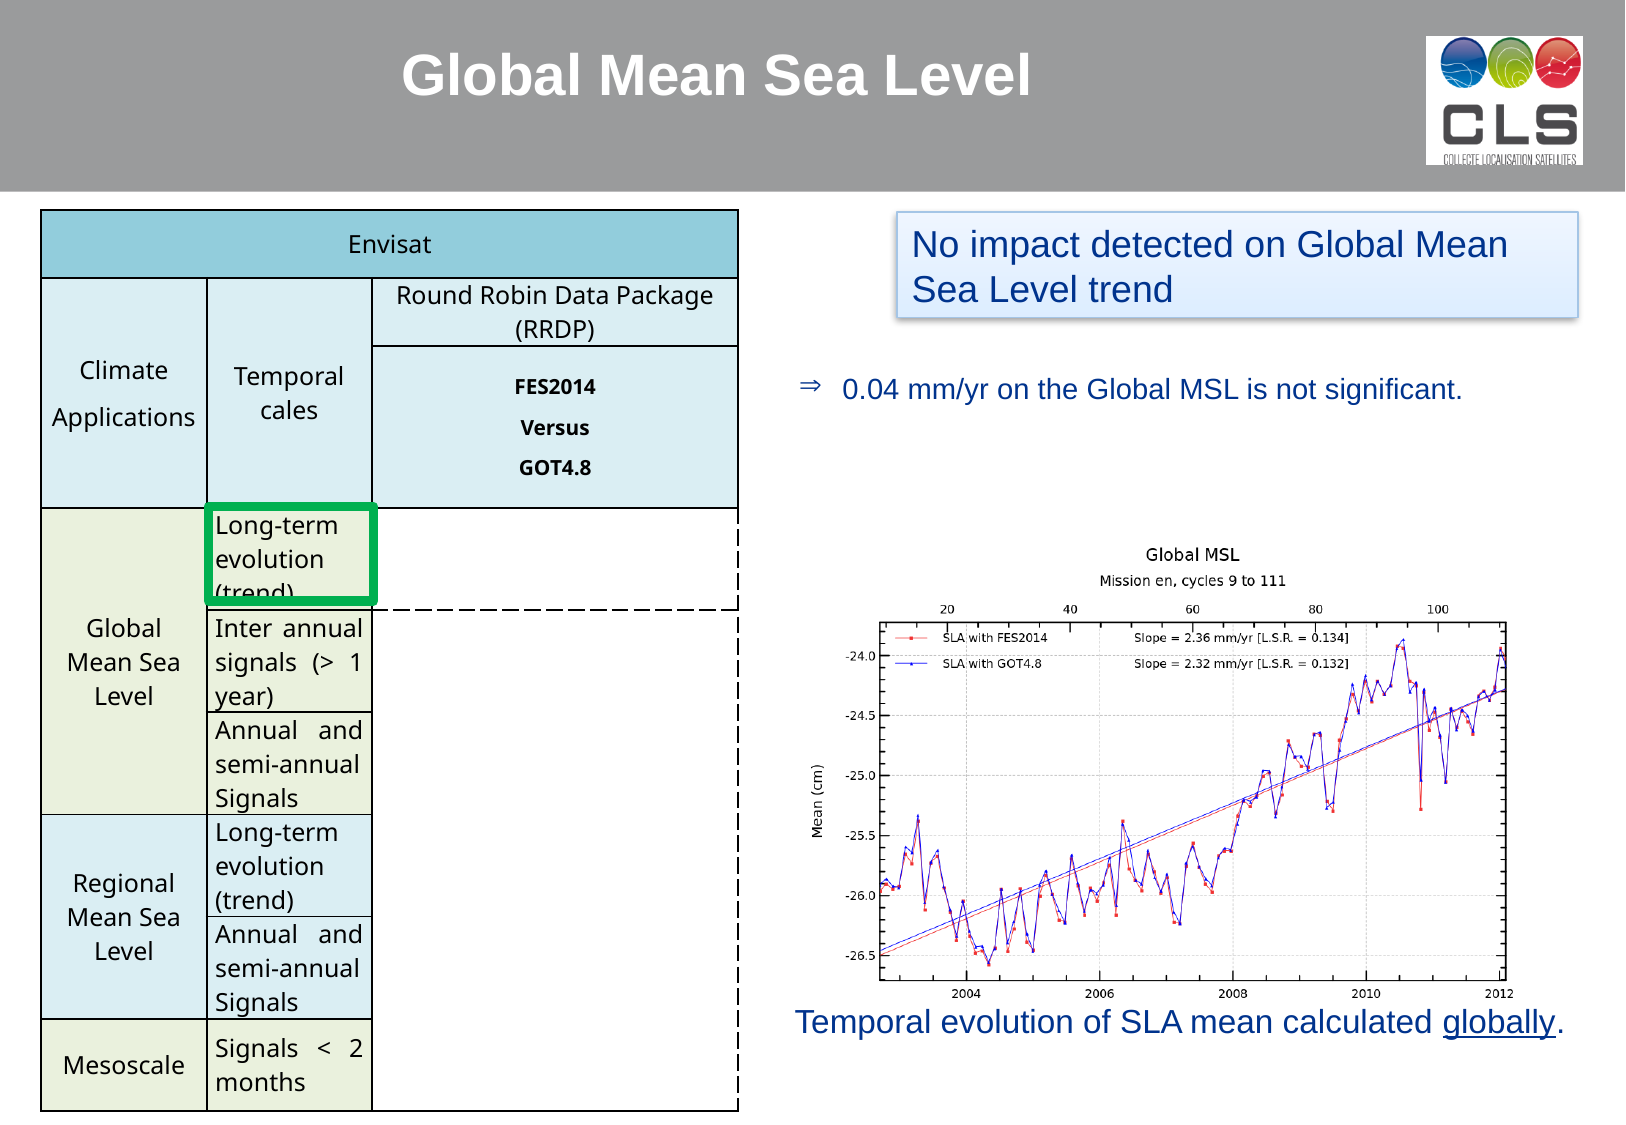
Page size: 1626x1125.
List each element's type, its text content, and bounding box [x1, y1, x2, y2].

text_box Global Mean Sea Level [386, 40, 1162, 119]
table_header Envisat [42, 211, 737, 277]
table_cell Inter annual signals (> 1 year) [208, 611, 371, 711]
table_cell Temporal cales [208, 279, 371, 505]
picture [1426, 36, 1583, 165]
table_cell FES2014 Versus GOT4.8 [373, 347, 737, 507]
table_cell Global Mean Sea Level [42, 509, 206, 814]
text_box No impact detected on Global Mean Sea Level trend [896, 211, 1579, 318]
text_box [206, 505, 376, 603]
table_cell Annual and semi-annual Signals [208, 917, 371, 1018]
table_cell Regional Mean Sea Level [42, 815, 206, 1018]
table_cell Long-term evolution (trend) [208, 603, 371, 609]
table_cell [373, 509, 738, 610]
table_cell Signals < 2 months [208, 1020, 371, 1110]
table_cell [373, 610, 738, 1110]
table_cell Mesoscale [42, 1020, 206, 1110]
table_cell Annual and semi-annual Signals [208, 713, 371, 814]
text_box Temporal evolution of SLA mean calculated globally. [779, 993, 1593, 1048]
text_box 0.04 mm/yr on the Global MSL is not significant. [784, 362, 1599, 413]
table_cell Climate Applications [42, 279, 206, 507]
table_cell Round Robin Data Package (RRDP) [373, 279, 737, 345]
picture [782, 526, 1532, 1024]
table_cell Long-term evolution (trend) [208, 815, 371, 916]
